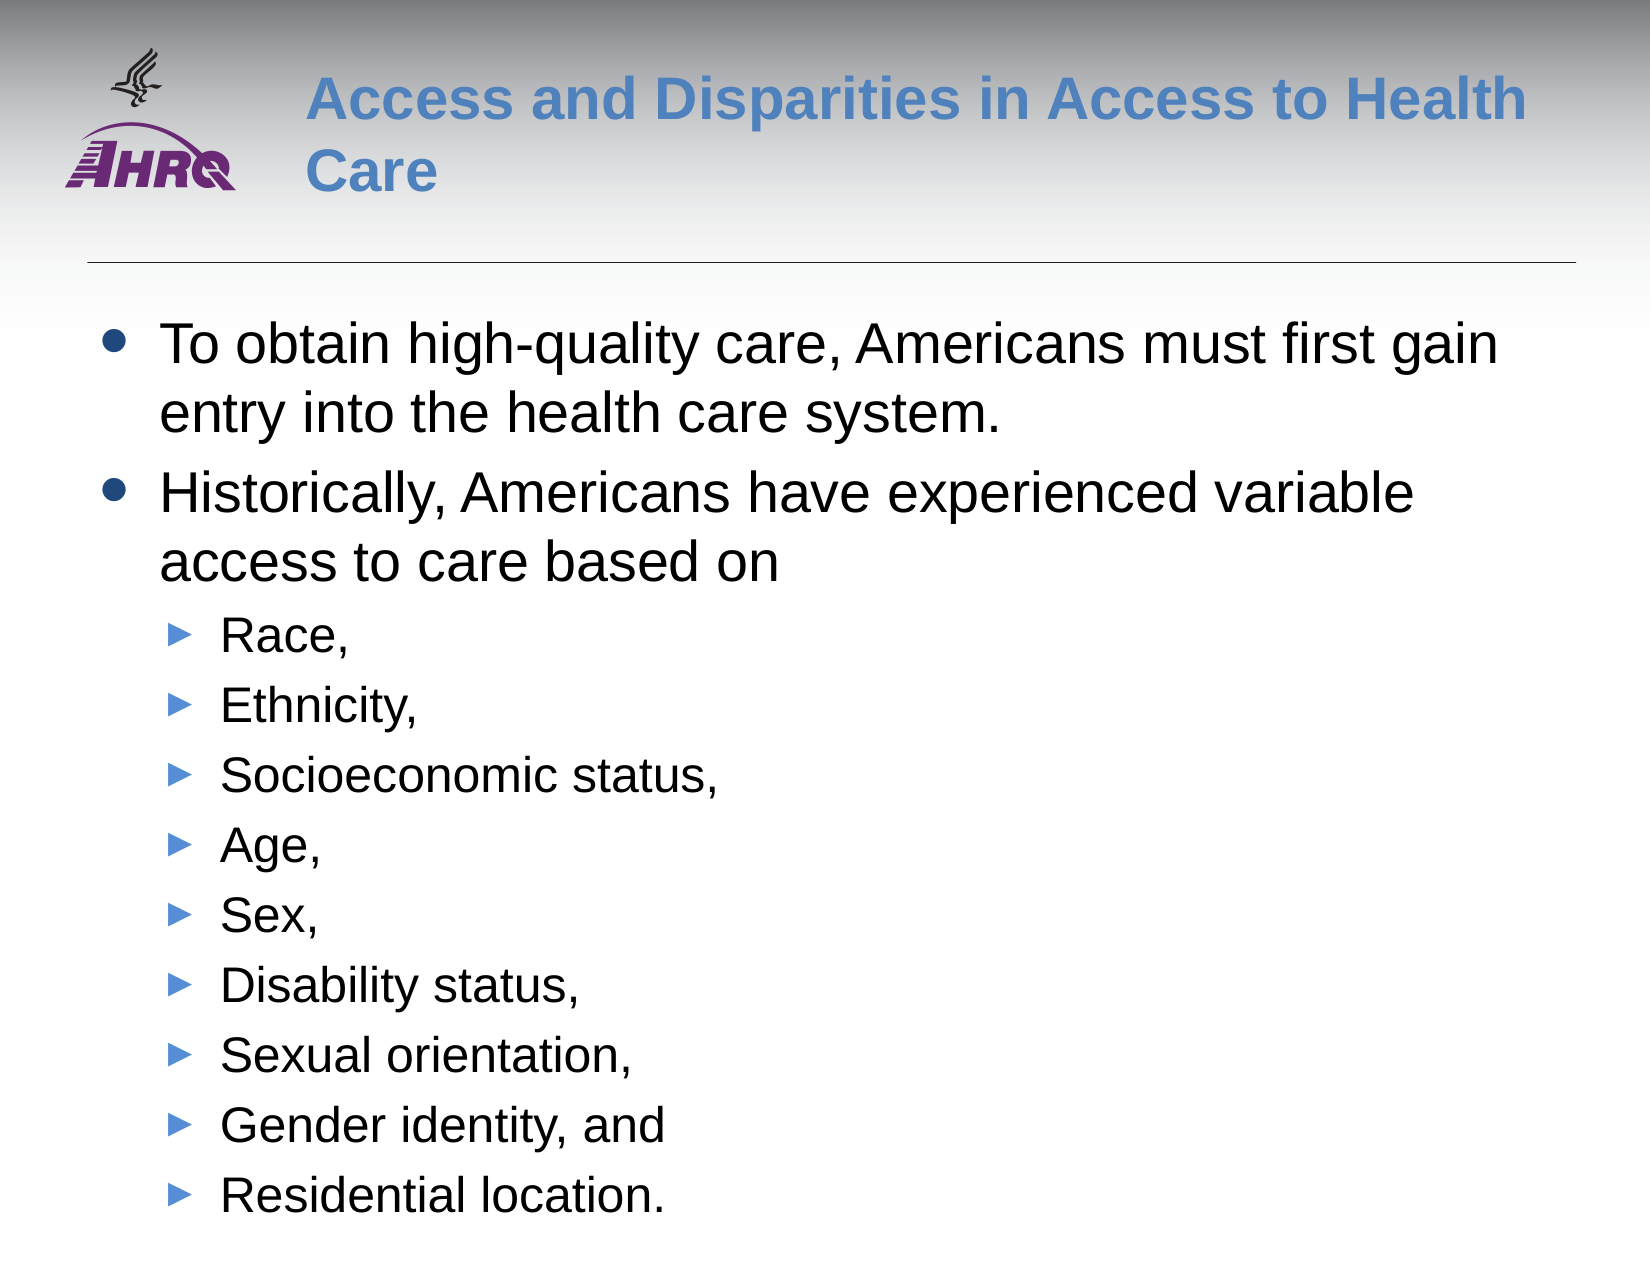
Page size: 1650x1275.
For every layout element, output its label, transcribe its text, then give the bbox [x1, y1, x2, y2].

picture [0, 0, 1650, 1275]
list To obtain high-quality care, Americans must first gain entry into the health care system. Historically, Americans have experienced variable access to care based on Race, Ethnicity, Socioeconomic status, Age, Sex, Disability status, Sexual orientation, Gender identity, and Residential location. [82, 297, 1568, 1238]
title Access and Disparities in Access to Health Care [288, 51, 1568, 213]
